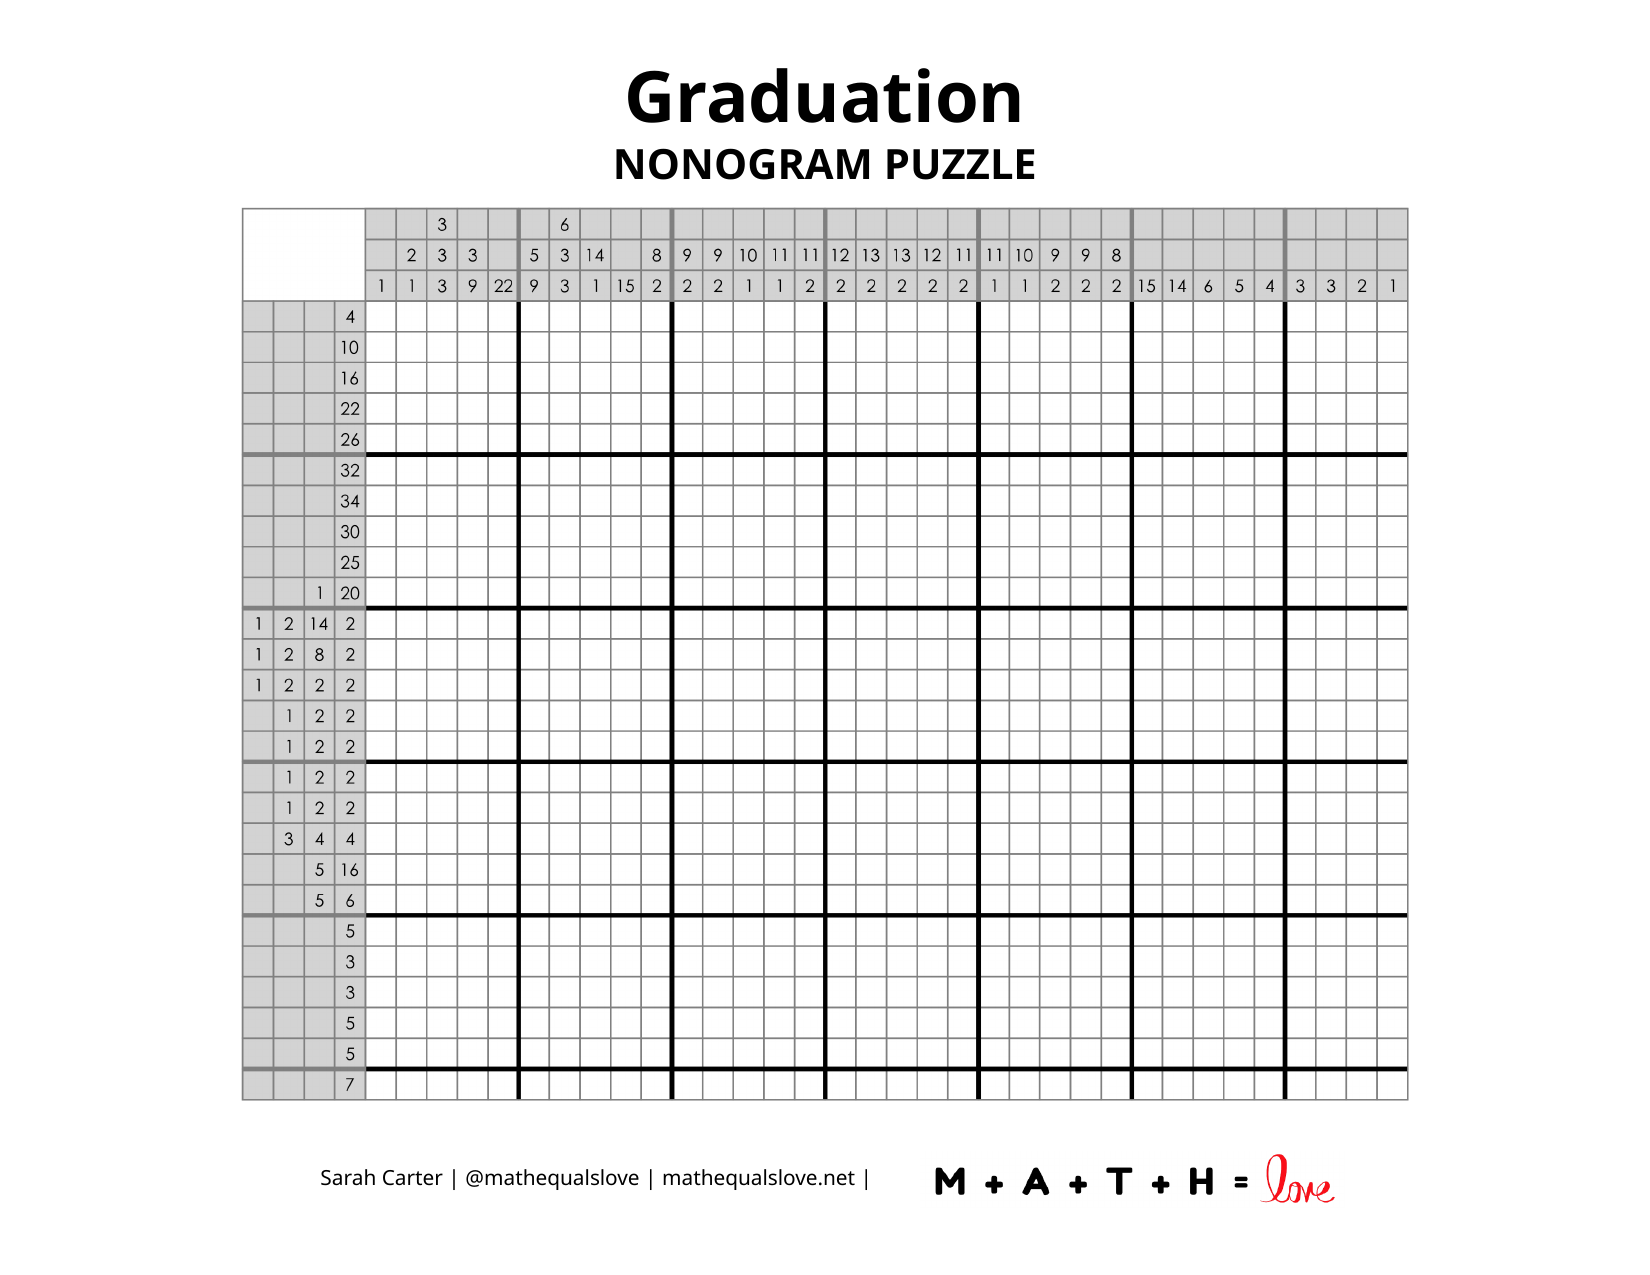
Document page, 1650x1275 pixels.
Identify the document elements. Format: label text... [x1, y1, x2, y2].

text_box Graduation [502, 71, 1148, 138]
text_box NONOGRAM PUZZLE [585, 130, 1065, 196]
picture [240, 207, 1410, 1101]
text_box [305, 1151, 1345, 1208]
